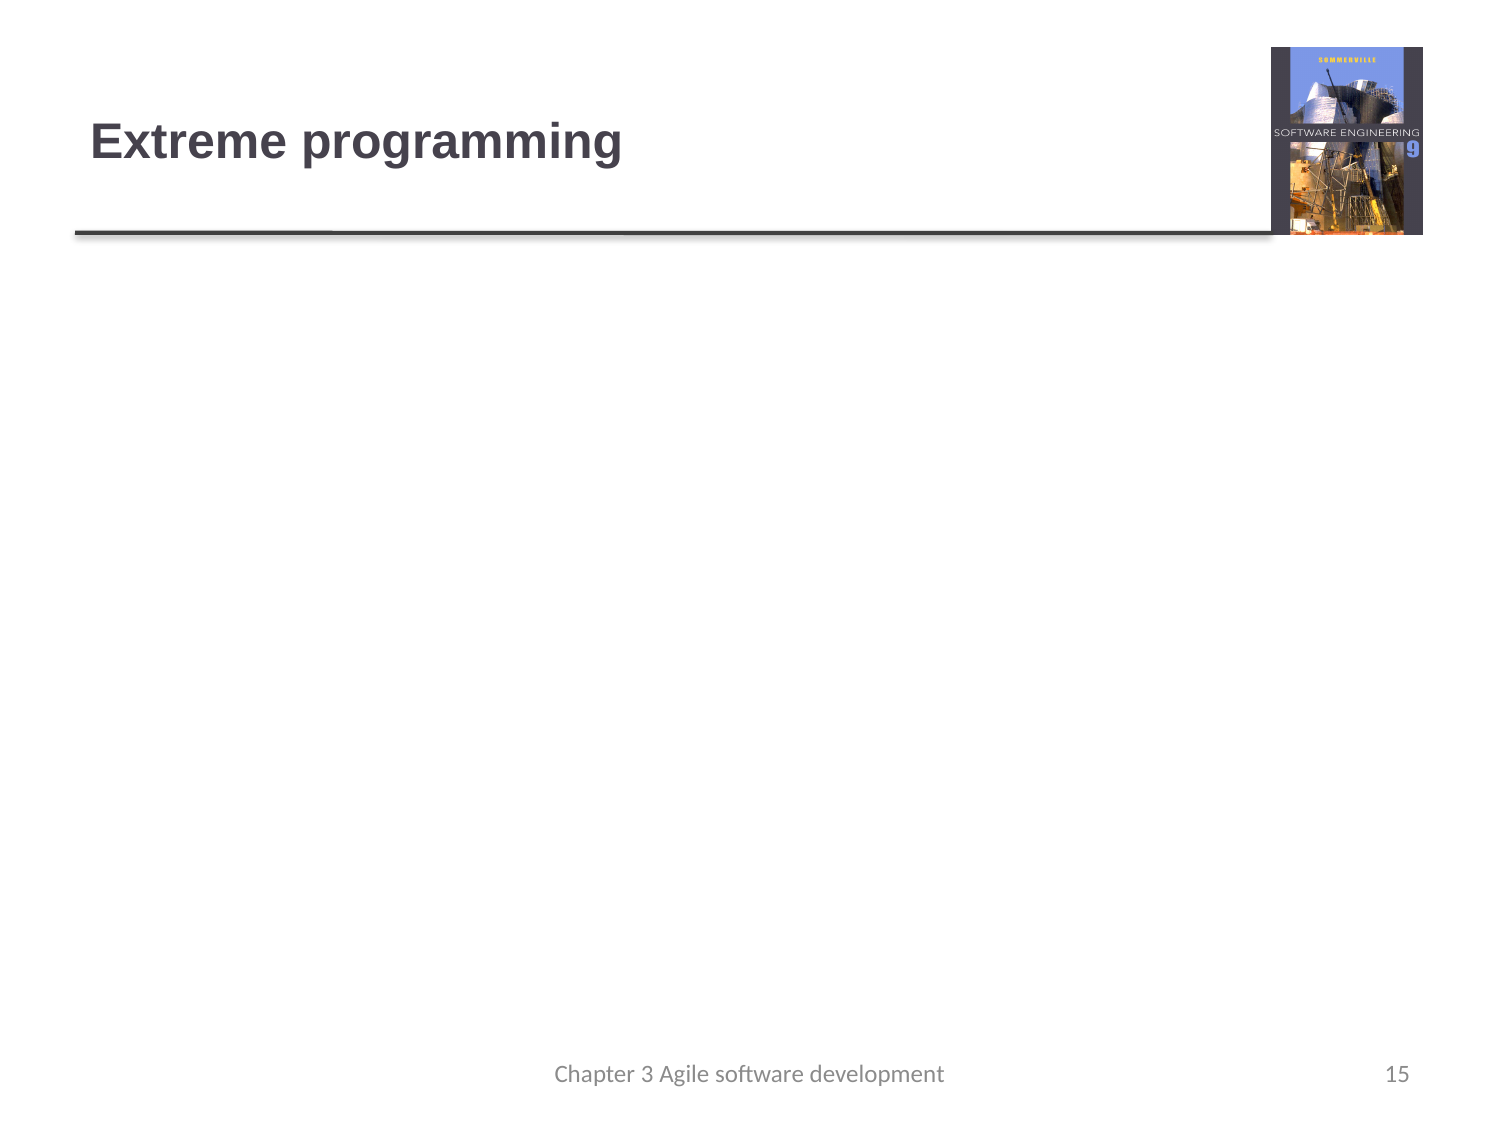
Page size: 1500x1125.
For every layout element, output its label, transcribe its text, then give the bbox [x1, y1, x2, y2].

title Extreme programming [74, 44, 1272, 233]
footer Chapter 3 Agile software development [512, 1042, 988, 1103]
slide_number 15 [1074, 1042, 1425, 1103]
picture [1272, 47, 1423, 235]
